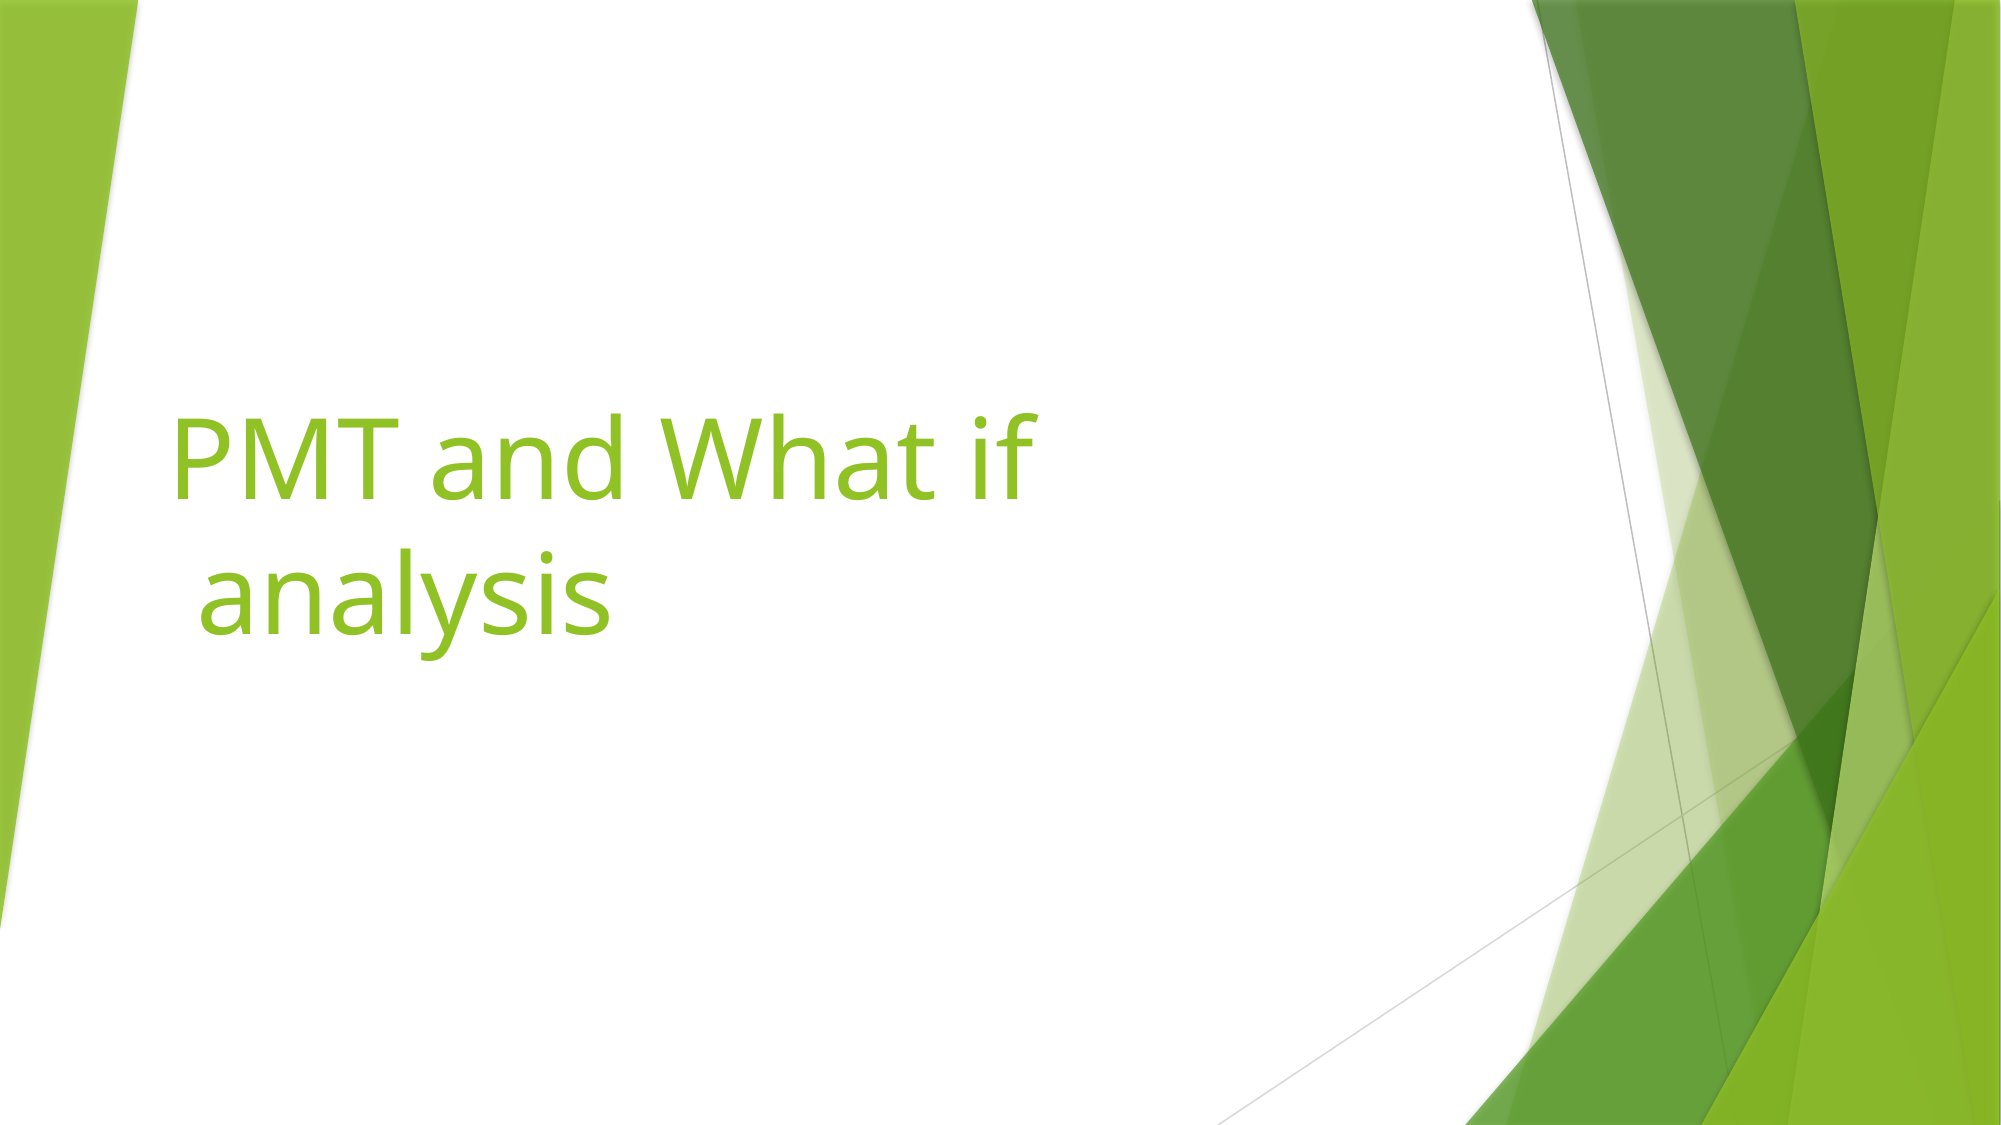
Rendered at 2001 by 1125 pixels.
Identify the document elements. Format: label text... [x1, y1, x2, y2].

title PMT and What if analysis [152, 394, 1522, 665]
